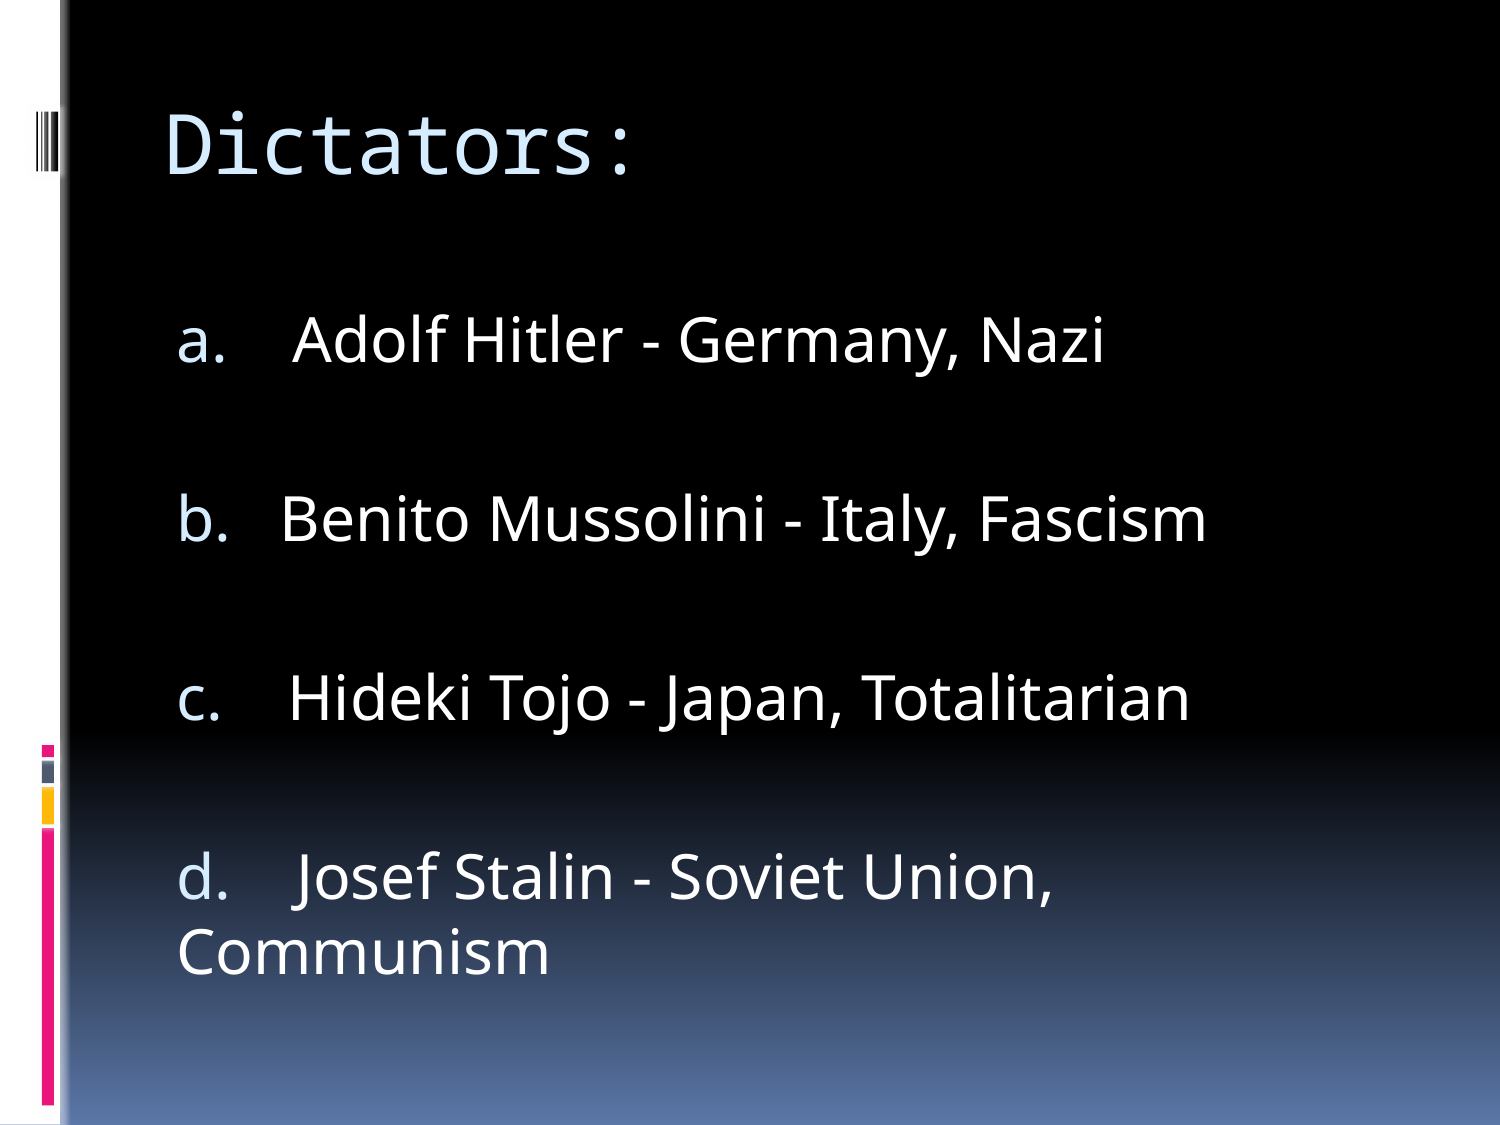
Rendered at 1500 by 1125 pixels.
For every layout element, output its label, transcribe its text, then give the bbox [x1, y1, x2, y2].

list a. Adolf Hitler - Germany, Nazi b. Benito Mussolini - Italy, Fascism c. Hideki Tojo - Japan, Totalitarian d. Josef Stalin - Soviet Union, Communism [150, 292, 1425, 1043]
title Dictators: [150, 83, 1425, 234]
